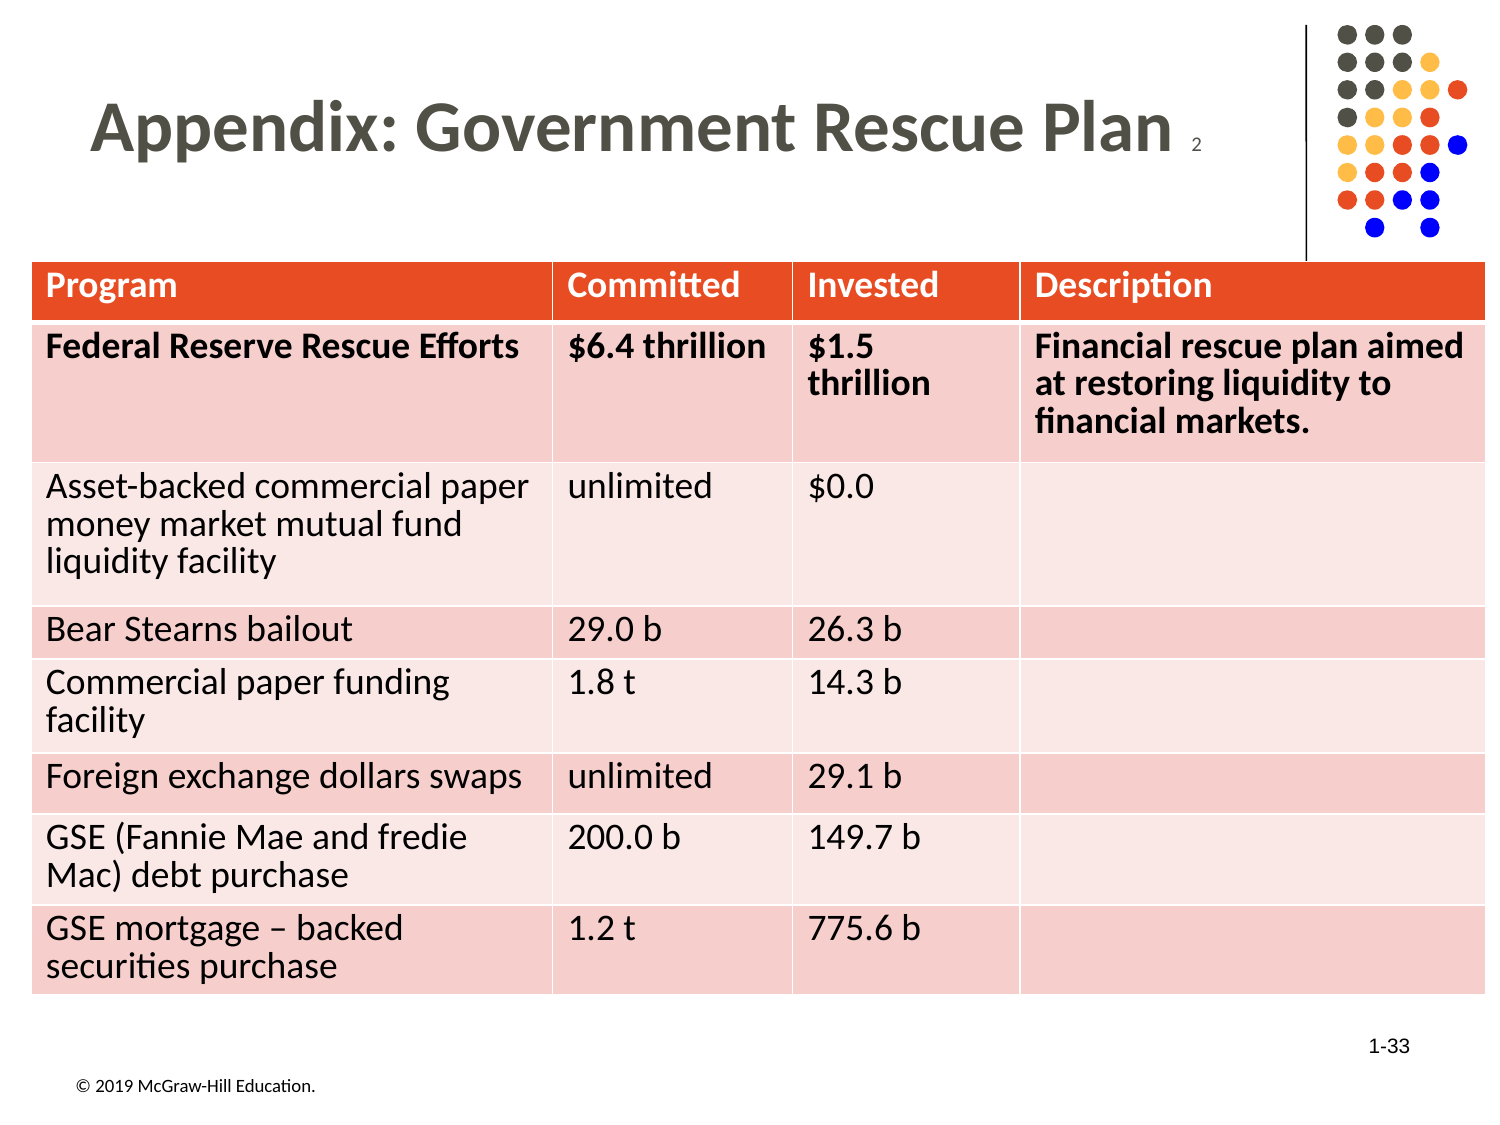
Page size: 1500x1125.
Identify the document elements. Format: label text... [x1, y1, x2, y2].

table_cell $0.0 [793, 463, 1019, 605]
table_cell Commercial paper funding facility [32, 660, 552, 752]
table_cell unlimited [553, 754, 792, 813]
table_cell 1.2 t [553, 906, 792, 994]
table_cell G S E (Fannie Mae and fredie Mac) debt purchase [32, 815, 552, 904]
table_cell 1.8 t [553, 660, 792, 752]
table_header Description [1021, 262, 1485, 320]
table_cell [1021, 607, 1485, 658]
table_cell [1021, 660, 1485, 752]
table_cell 775.6 b [793, 906, 1019, 994]
title Appendix: Government Rescue Plan 2 [75, 42, 1313, 174]
table_cell G S E mortgage – backed securities purchase [32, 906, 552, 994]
slide_number 1-33 [1074, 1025, 1425, 1100]
table_header Invested [793, 262, 1019, 320]
table_cell Asset-backed commercial paper money market mutual fund liquidity facility [32, 463, 552, 605]
table_cell [1021, 463, 1485, 605]
table_cell [1021, 906, 1485, 994]
table_cell 200.0 b [553, 815, 792, 904]
table_cell Foreign exchange dollars swaps [32, 754, 552, 813]
table_cell [1021, 815, 1485, 904]
table_header Committed [553, 262, 792, 320]
table_cell 29.1 b [793, 754, 1019, 813]
table_cell 29.0 b [553, 607, 792, 658]
table_cell [1021, 754, 1485, 813]
table_cell Financial rescue plan aimed at restoring liquidity to financial markets. [1021, 325, 1485, 462]
table_cell $6.4 thrillion [553, 325, 792, 462]
table_cell 149.7 b [793, 815, 1019, 904]
table_header Program [32, 262, 552, 320]
table_cell Bear Stearns bailout [32, 607, 552, 658]
table_cell $1.5 thrillion [793, 325, 1019, 462]
table_cell 26.3 b [793, 607, 1019, 658]
table_cell Federal Reserve Rescue Efforts [32, 325, 552, 462]
table_cell 14.3 b [793, 660, 1019, 752]
table_cell unlimited [553, 463, 792, 605]
